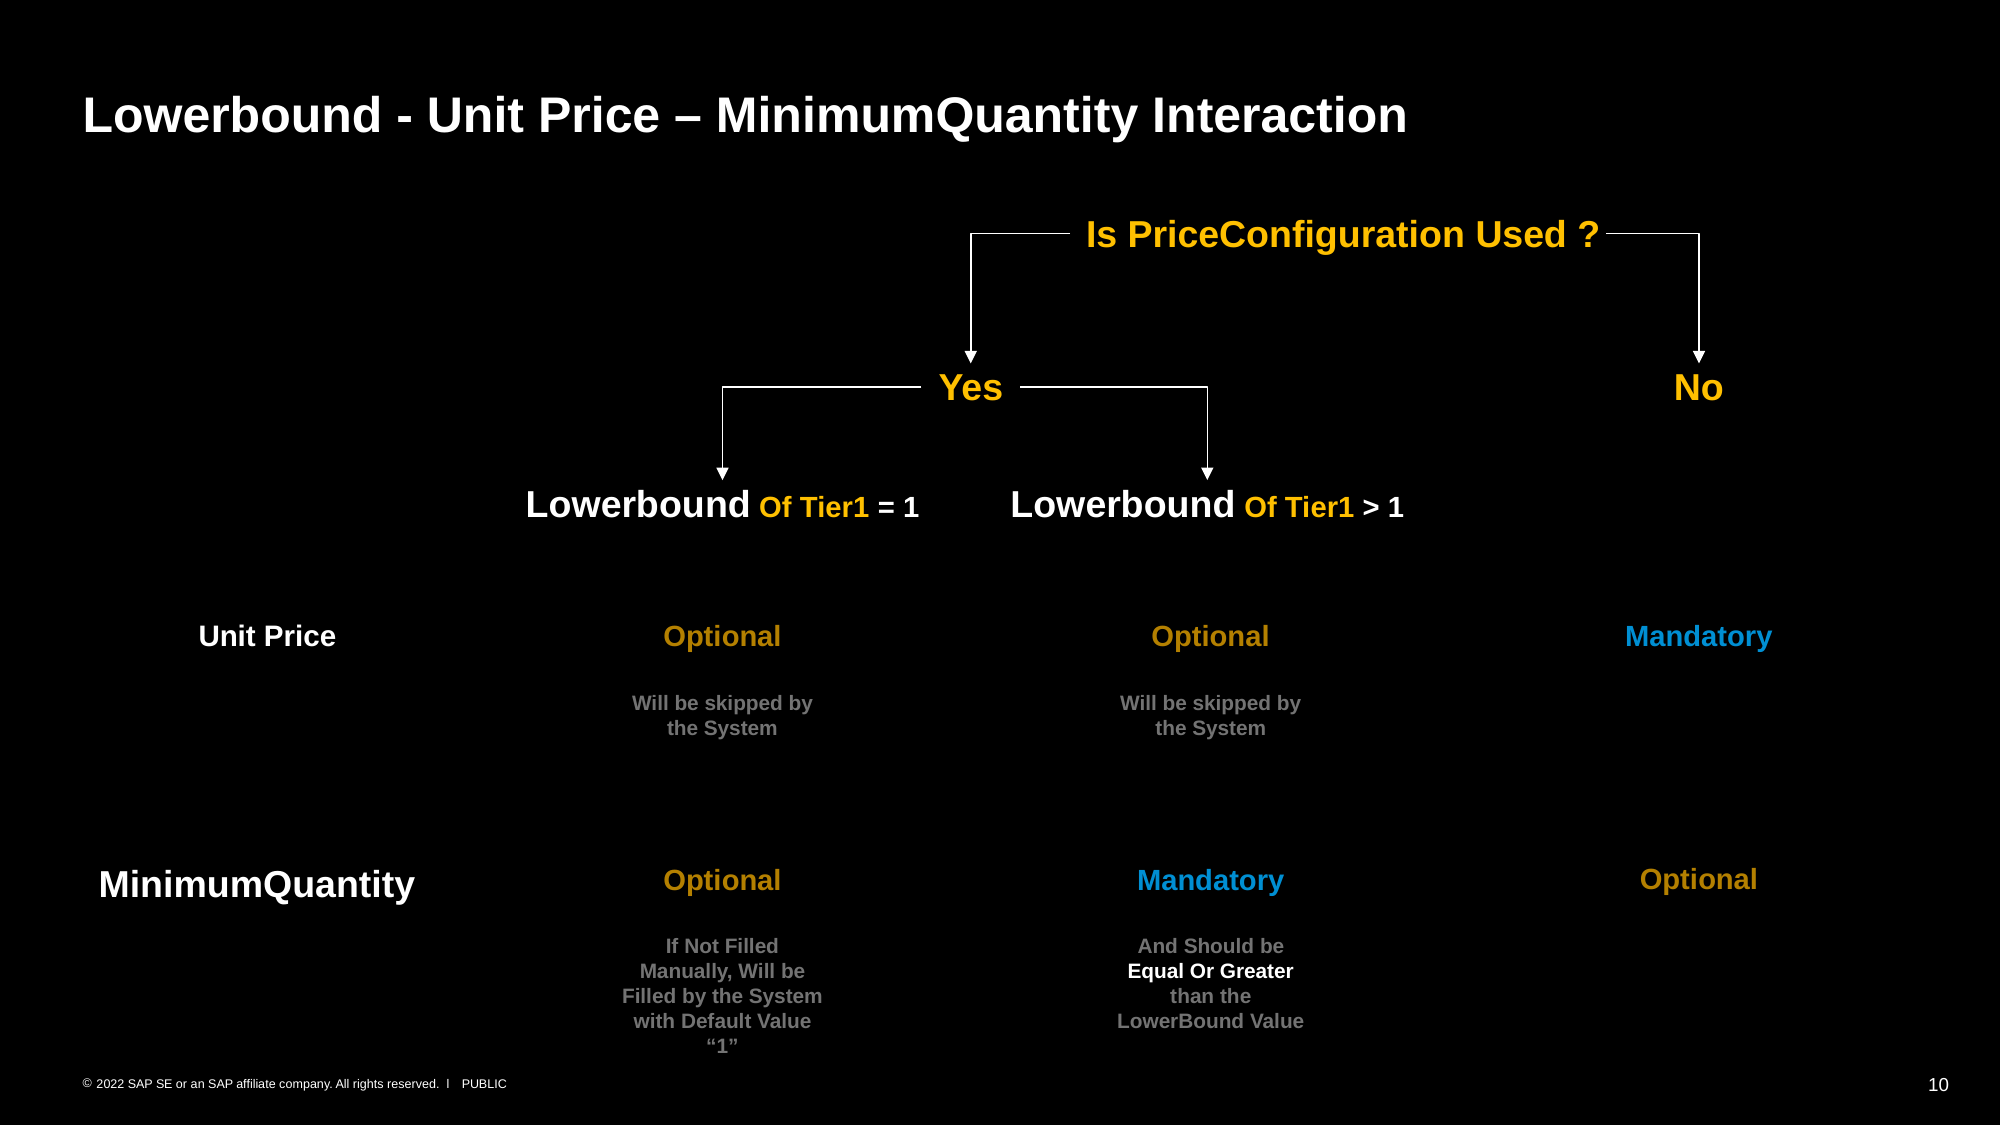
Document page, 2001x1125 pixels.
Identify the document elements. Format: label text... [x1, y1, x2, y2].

text_box No [1649, 363, 1749, 412]
text_box Optional Will be skipped by the System [1108, 617, 1314, 758]
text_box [1019, 386, 1208, 481]
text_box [1606, 233, 1700, 364]
list Unit Price [150, 617, 337, 653]
text_box Lowerbound Of Tier1 = 1 [523, 480, 922, 528]
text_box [970, 233, 1071, 364]
text_box Optional Will be skipped by the System [620, 617, 825, 758]
text_box Optional If Not Filled Manually, Will be Filled by the System with Default Value “1” [620, 860, 825, 1001]
title Lowerbound - Unit Price – MinimumQuantity Interaction [82, 82, 1918, 144]
text_box Mandatory And Should be Equal Or Greater than the LowerBound Value [1108, 860, 1314, 1001]
text_box Yes [921, 363, 1021, 412]
text_box Mandatory [1596, 617, 1802, 758]
text_box Lowerbound Of Tier1 > 1 [1000, 480, 1415, 528]
text_box Is PriceConfiguration Used ? [1070, 209, 1607, 258]
text_box MinimumQuantity [71, 860, 416, 921]
text_box Optional [1596, 860, 1802, 1001]
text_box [722, 386, 922, 481]
